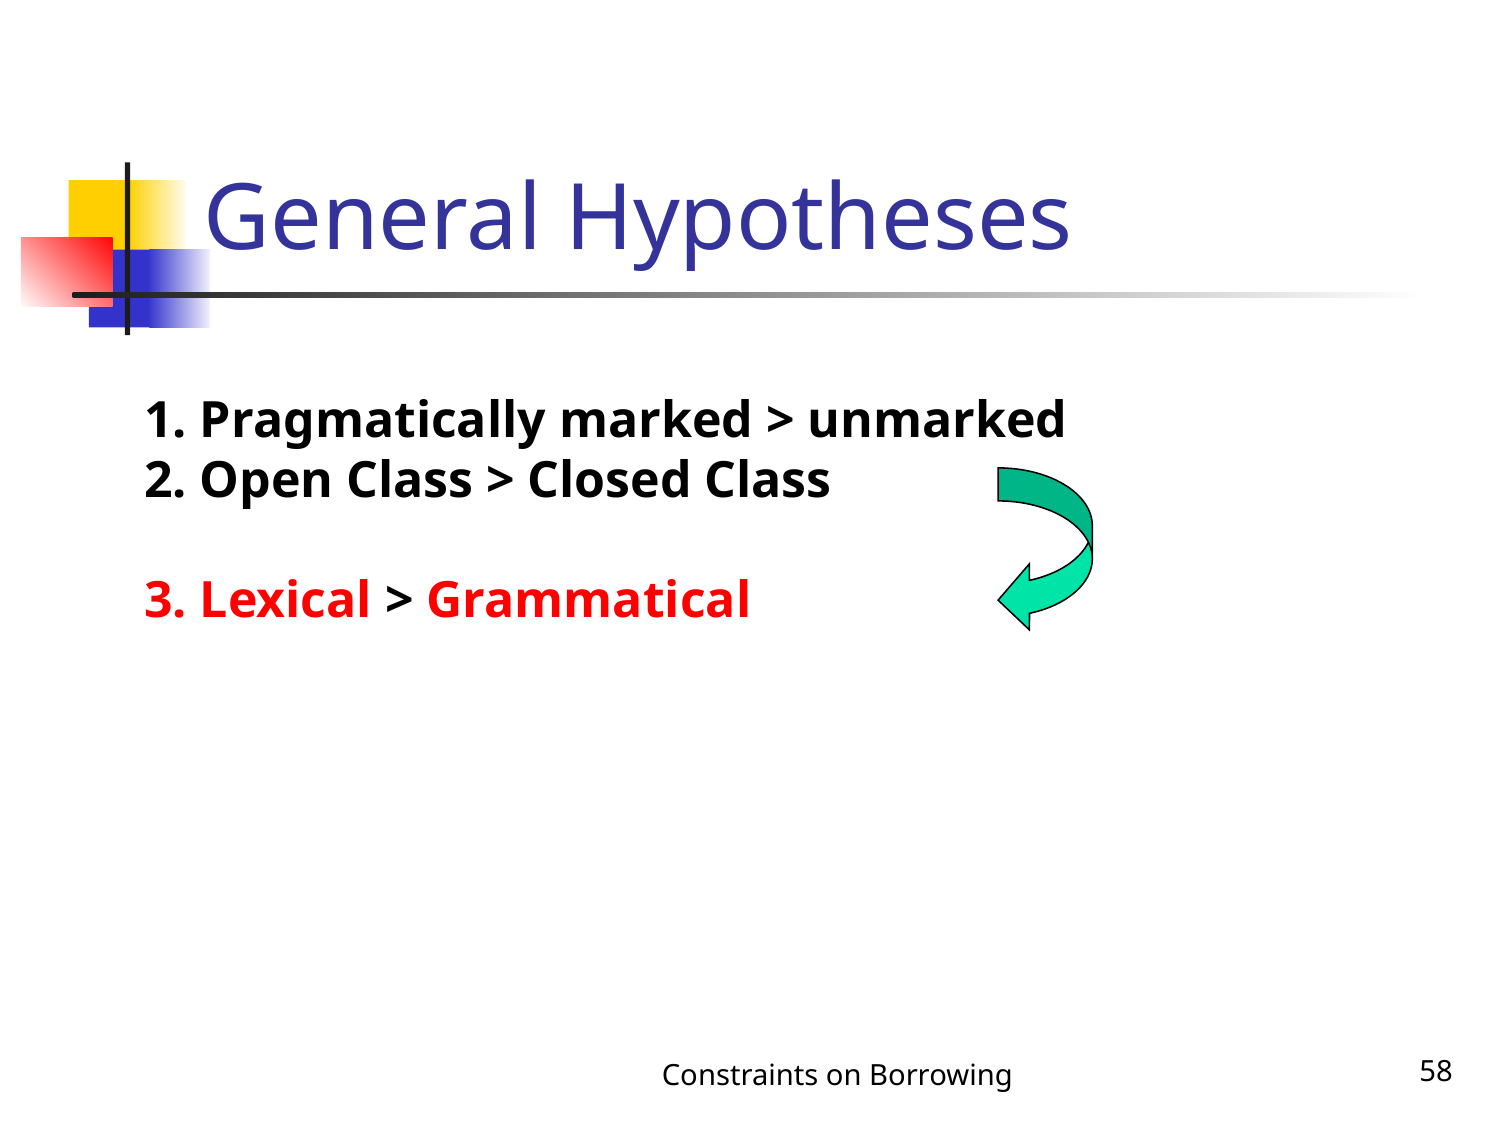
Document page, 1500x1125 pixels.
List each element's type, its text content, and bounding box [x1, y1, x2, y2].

text_box Quechua > Guaraní > Otomí: Borrowing of Nouns: - referential - syntactically relatively independent - first category borrowed: most open {Oto >> Que,Gua} - borrowing never stops {Que > Gua} Borrowing of Verbs: - sem / synt / morph complex - easier when in same syntactic position {Gua > Que} Borrowing of Adjectives: - optional, unlike V/N - depends on PoS type: [999, 467, 1092, 550]
footer Constraints on Borrowing [599, 1023, 1076, 1100]
slide_number 58 [1154, 1023, 1468, 1100]
text_box 1. Pragmatically marked > unmarked 2. Open Class > Closed Class 3. Lexical > Grammatical [129, 380, 1233, 636]
title General Hypotheses [188, 34, 1468, 276]
text_box [998, 467, 1093, 630]
